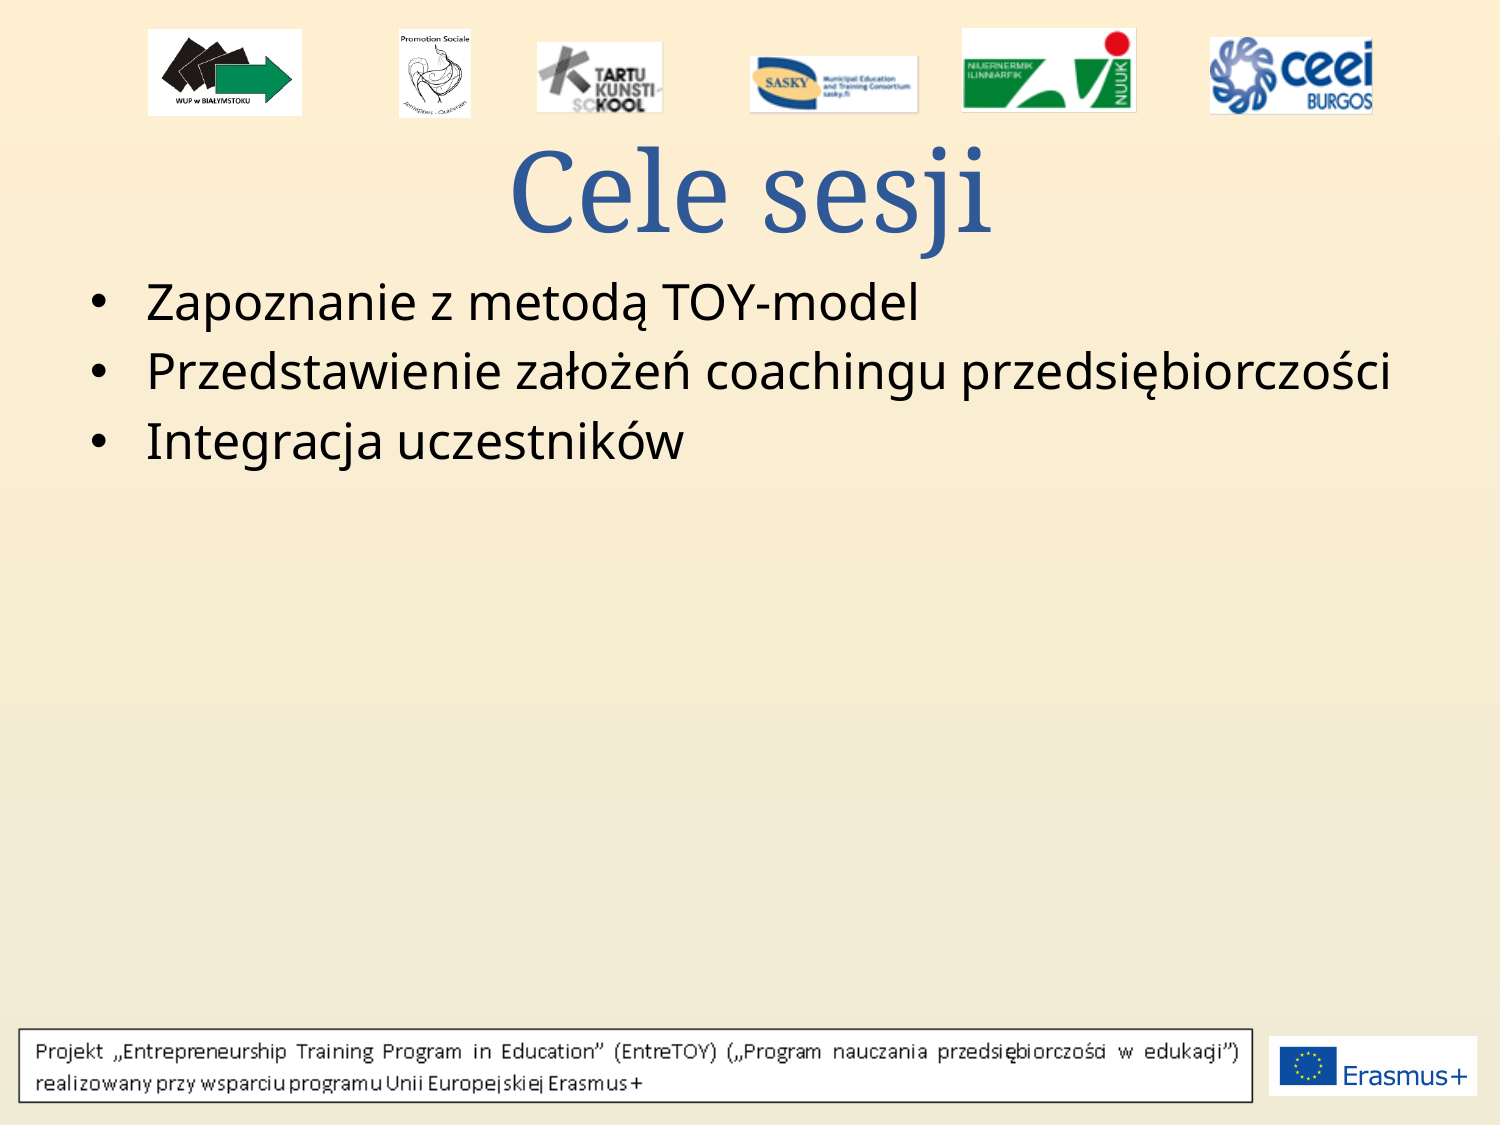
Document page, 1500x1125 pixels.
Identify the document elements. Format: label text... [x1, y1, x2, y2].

picture [537, 42, 668, 118]
list Zapoznanie z metodą TOY-model Przedstawienie założeń coachingu przedsiębiorczości Integracja uczestników [75, 262, 1459, 1005]
picture [750, 56, 921, 116]
picture [148, 29, 302, 116]
picture [1210, 37, 1374, 116]
picture [17, 1027, 1255, 1105]
picture [399, 29, 471, 118]
title Cele sesji [75, 137, 1425, 262]
picture [962, 28, 1140, 116]
